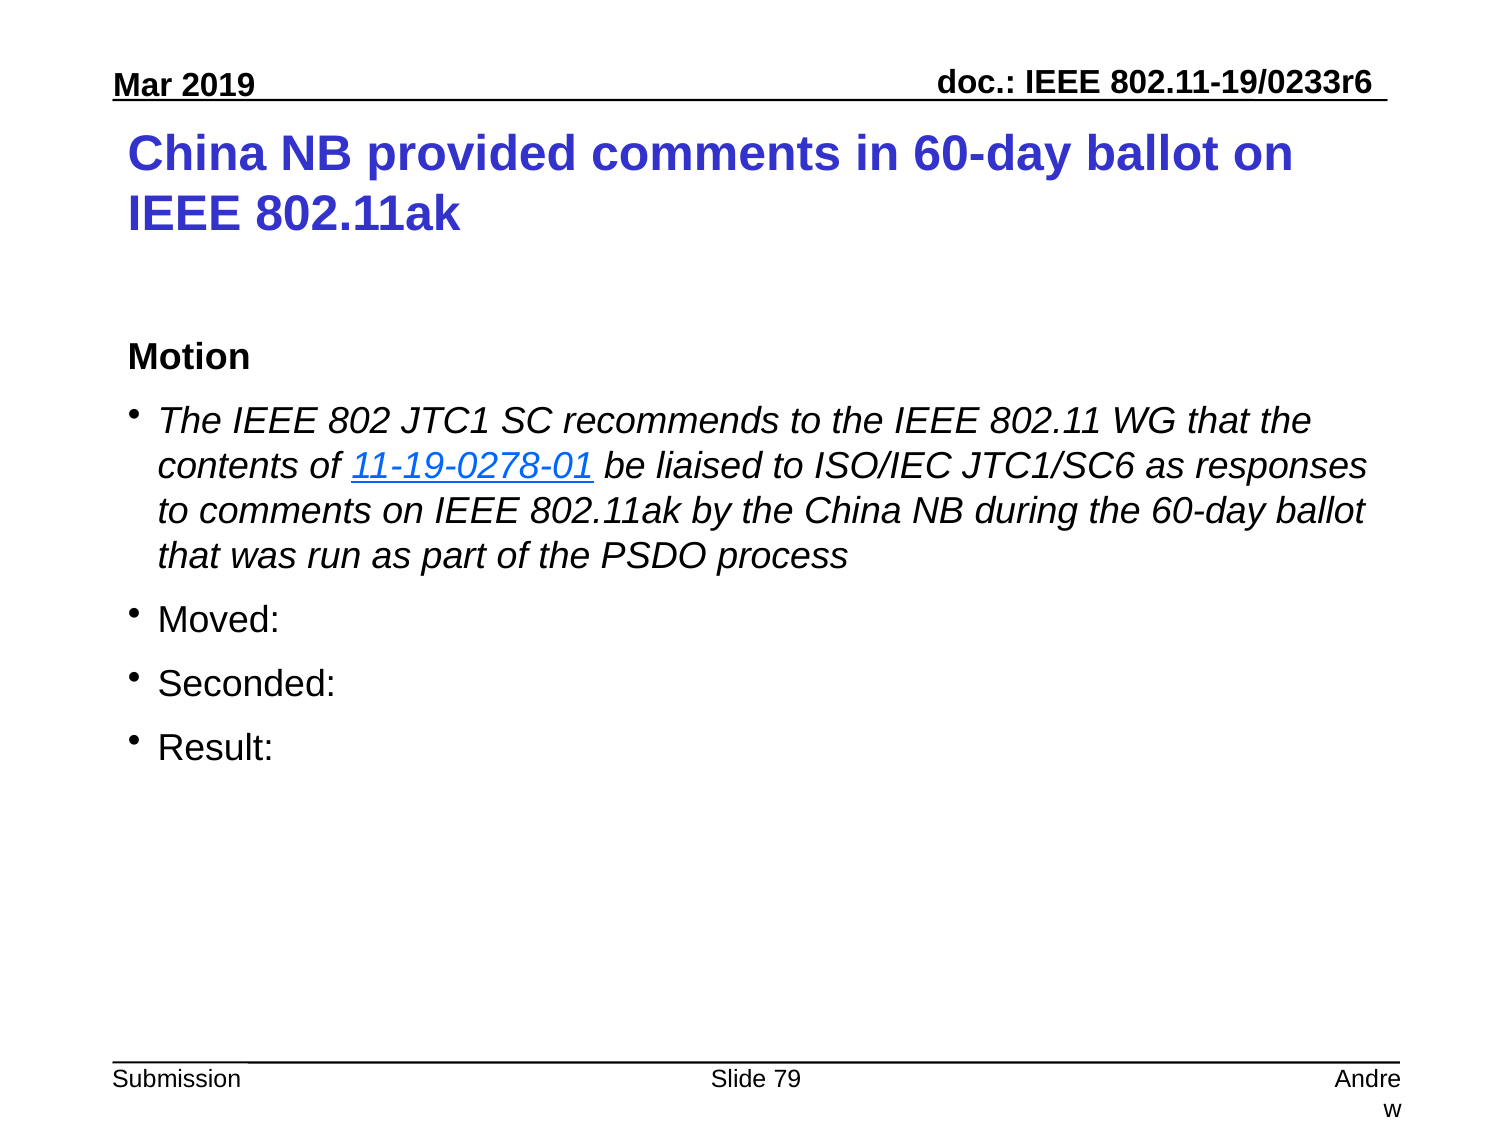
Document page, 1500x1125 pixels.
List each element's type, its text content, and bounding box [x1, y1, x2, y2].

footer Andrew Myles, Cisco [1320, 1061, 1402, 1093]
slide_number Slide 79 [709, 1061, 803, 1093]
list Motion The IEEE 802 JTC1 SC recommends to the IEEE 802.11 WG that the contents of 11-19-0278-01 be liaised to ISO/IEC JTC1/SC6 as responses to comments on IEEE 802.11ak by the China NB during the 60-day ballot that was run as part of the PSDO process Moved: Seconded: Result: [112, 324, 1388, 1000]
title China NB provided comments in 60-day ballot on IEEE 802.11ak [112, 112, 1388, 288]
